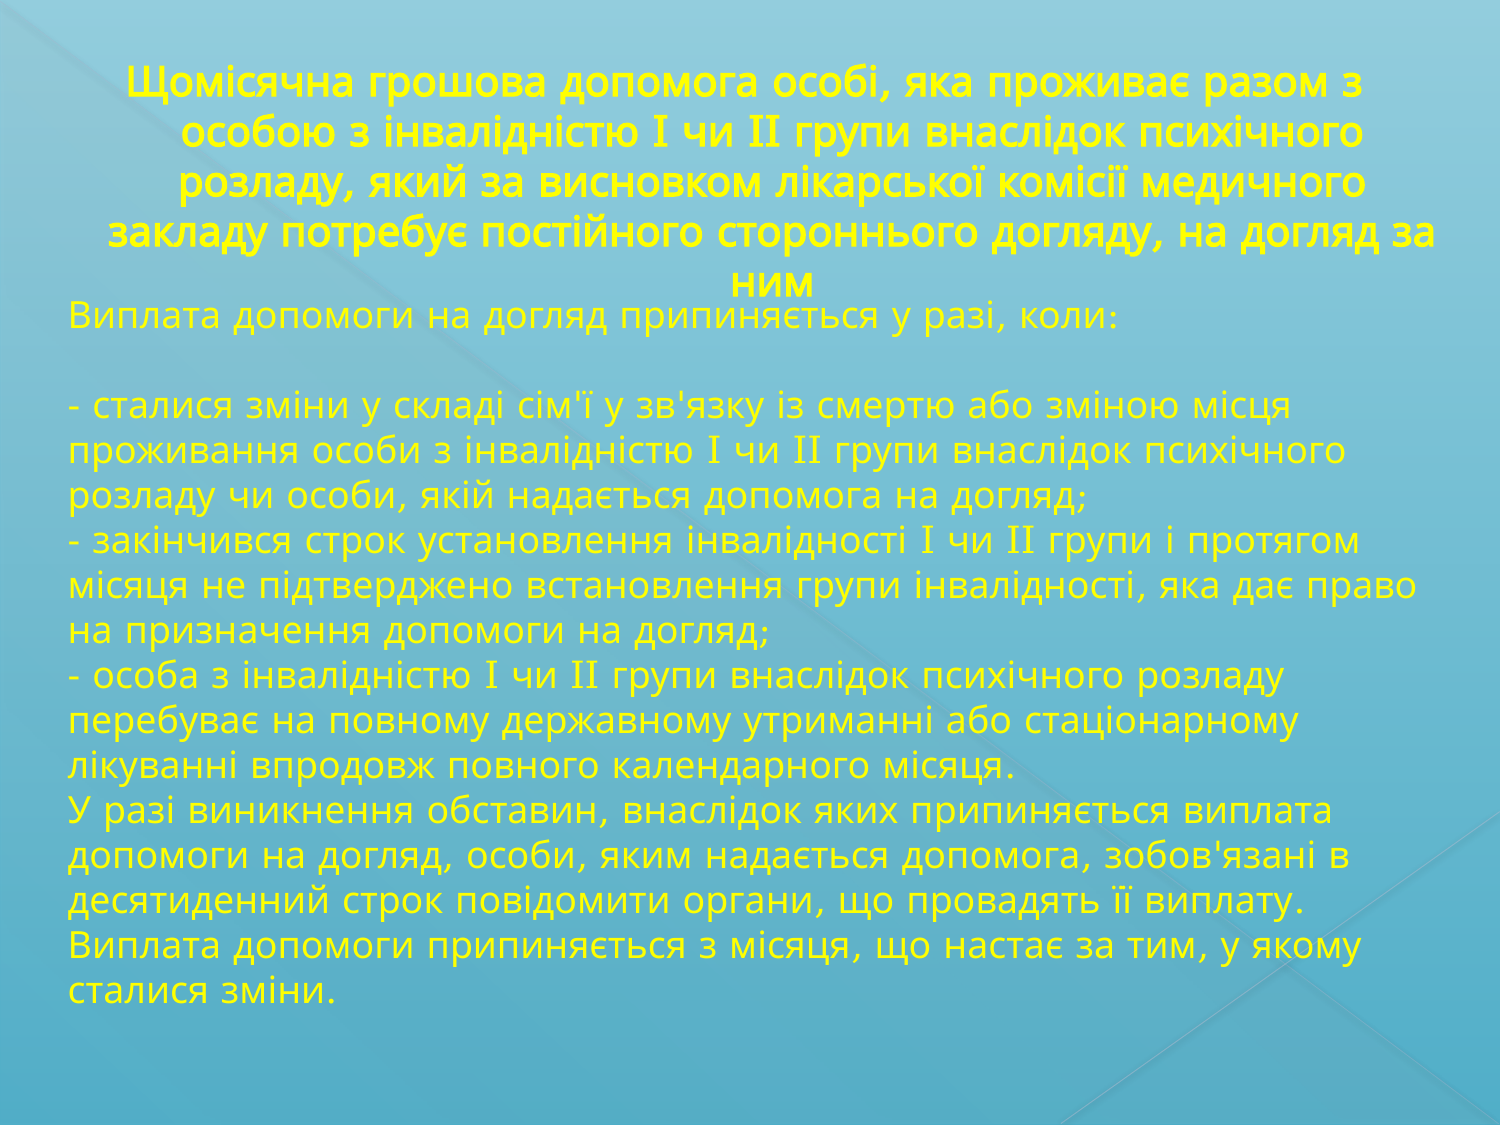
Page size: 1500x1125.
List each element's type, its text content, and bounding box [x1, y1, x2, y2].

text_box Щомісячна грошова допомога особі, яка проживає разом з особою з інвалідністю I чи II групи внаслідок психічного розладу, який за висновком лікарської комісії медичного закладу потребує постійного стороннього догляду, на догляд за ним [35, 46, 1454, 312]
text_box Виплата допомоги на догляд припиняється у разі, коли: - сталися зміни у складі сім'ї у зв'язку із смертю або зміною місця проживання особи з інвалідністю I чи II групи внаслідок психічного розладу чи особи, якій надається допомога на догляд; - закінчився строк установлення інвалідності I чи II групи і протягом місяця не підтверджено встановлення групи інвалідності, яка дає право на призначення допомоги на догляд; - особа з інвалідністю I чи II групи внаслідок психічного розладу перебуває на повному державному утриманні або стаціонарному лікуванні впродовж повного календарного місяця. У разі виникнення обставин, внаслідок яких припиняється виплата допомоги на догляд, особи, яким надається допомога, зобов'язані в десятиденний строк повідомити органи, що провадять її виплату. Виплата допомоги припиняється з місяця, що настає за тим, у якому сталися зміни. [53, 284, 1477, 1019]
